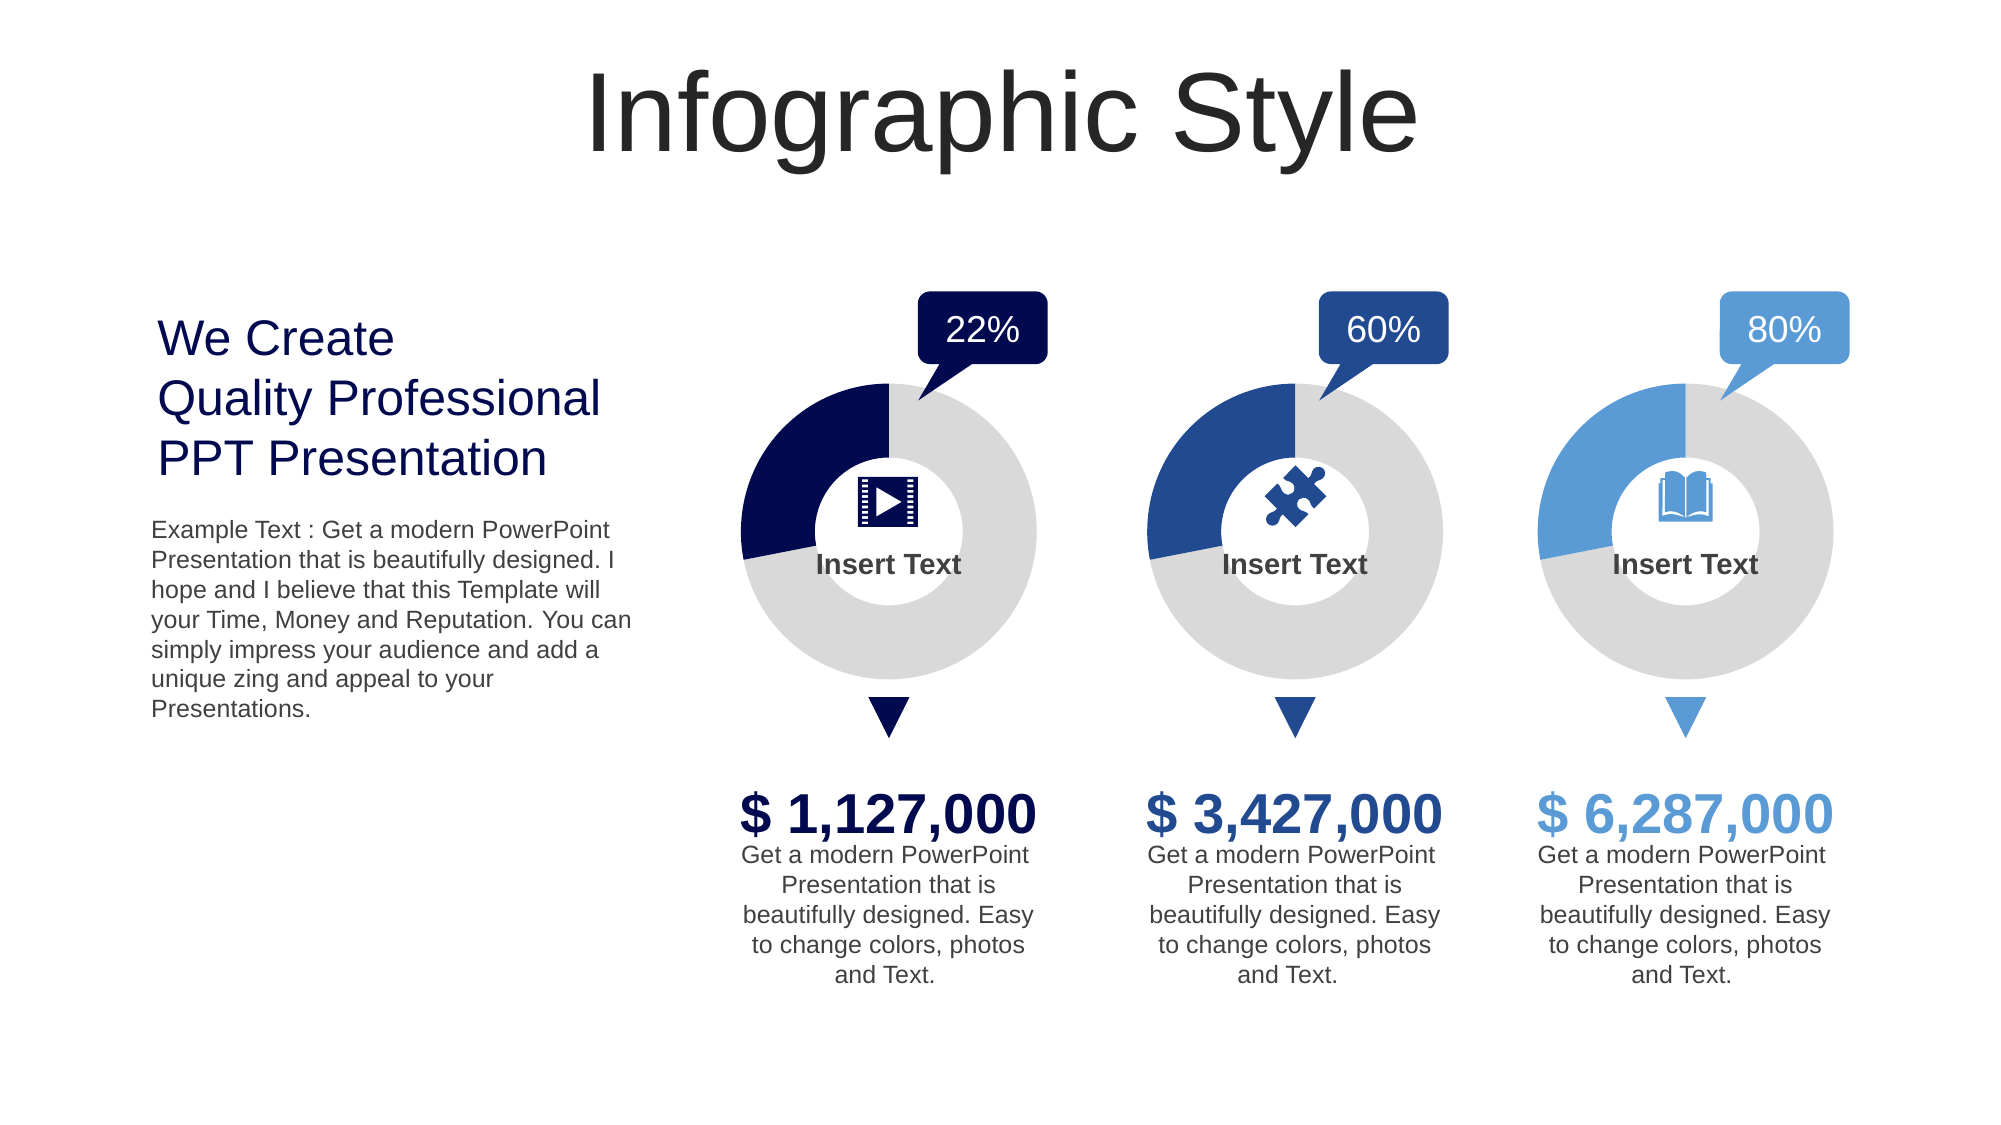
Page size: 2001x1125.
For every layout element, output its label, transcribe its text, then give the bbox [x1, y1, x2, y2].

text_box [866, 696, 912, 741]
text_box [1273, 696, 1318, 741]
text_box Get a modern PowerPoint Presentation that is beautifully designed. Easy to change colors, photos and Text. [732, 838, 1046, 989]
text_box Get a modern PowerPoint Presentation that is beautifully designed. Easy to change colors, photos and Text. [1529, 838, 1843, 989]
text_box We Create Quality Professional PPT Presentation [151, 305, 651, 486]
text_box Example Text : Get a modern PowerPoint Presentation that is beautifully designed. I hope and I believe that this Template will your Time, Money and Reputation. You can simply impress your audience and add a unique zing and appeal to your Presentations. [151, 513, 651, 723]
text_box 60% [1317, 290, 1450, 377]
chart [734, 377, 1043, 686]
list Infographic Style [53, 55, 1952, 175]
text_box [1663, 696, 1708, 741]
chart [1140, 377, 1450, 686]
text_box 22% [916, 290, 1049, 377]
text_box 80% [1718, 290, 1851, 377]
text_box $ 3,427,000 [1138, 777, 1452, 838]
text_box $ 1,127,000 [732, 777, 1046, 838]
chart [1531, 377, 1840, 686]
text_box Get a modern PowerPoint Presentation that is beautifully designed. Easy to change colors, photos and Text. [1138, 838, 1452, 989]
text_box $ 6,287,000 [1529, 777, 1843, 838]
